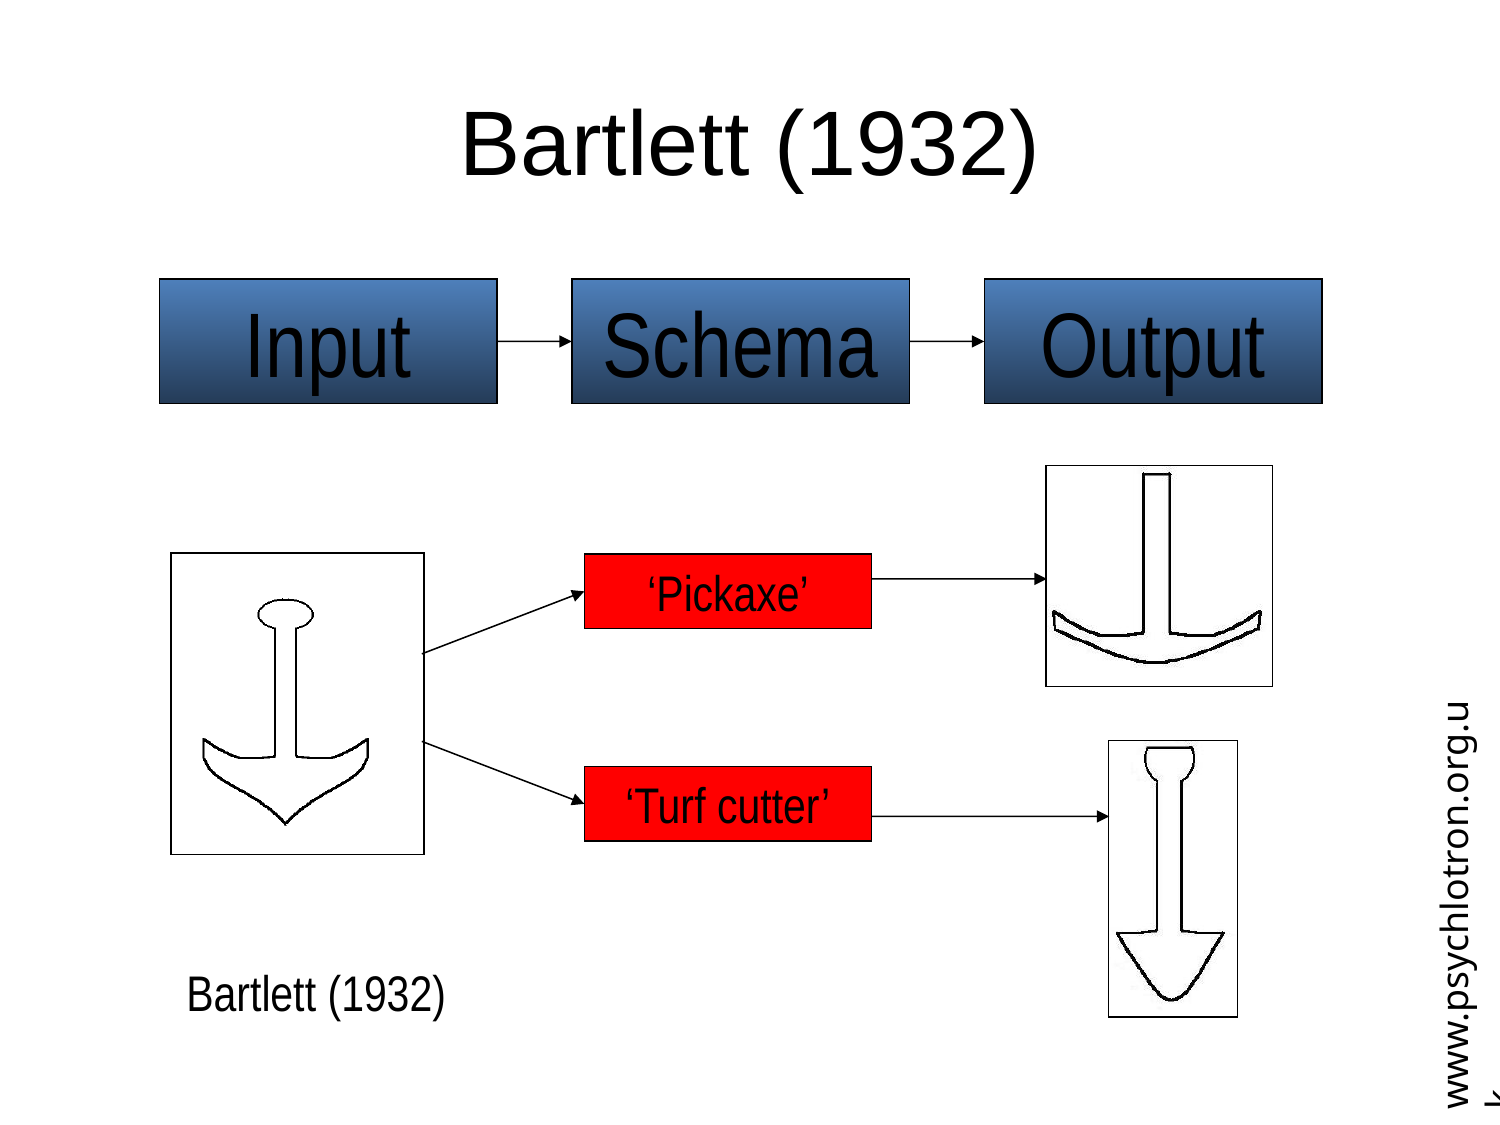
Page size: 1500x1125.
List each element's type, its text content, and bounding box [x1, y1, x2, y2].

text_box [421, 553, 866, 655]
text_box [871, 741, 1237, 1017]
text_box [871, 466, 1273, 686]
title Bartlett (1932) [75, 45, 1425, 233]
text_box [159, 278, 1323, 406]
picture [171, 553, 424, 855]
text_box Bartlett (1932) [171, 953, 472, 1029]
text_box www.psychlotron.org.uk [1423, 668, 1500, 1125]
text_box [421, 741, 869, 844]
